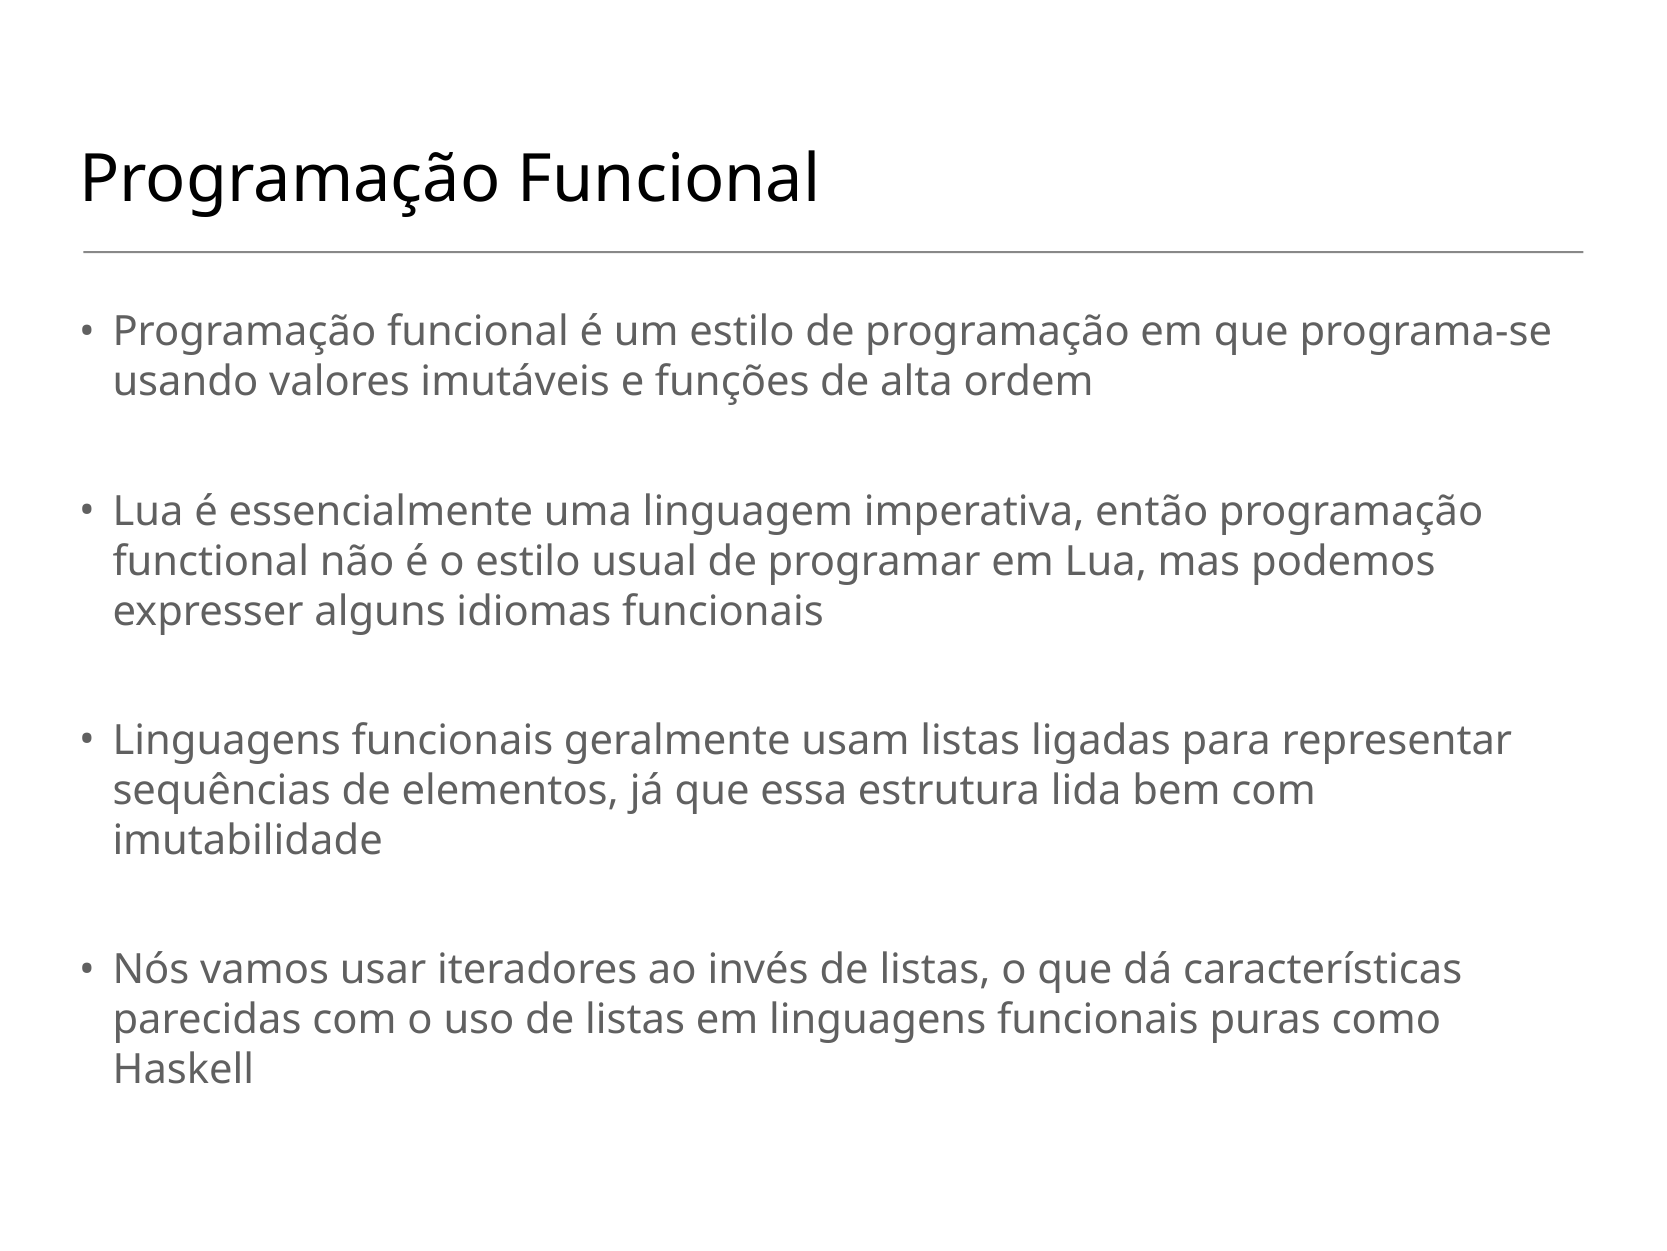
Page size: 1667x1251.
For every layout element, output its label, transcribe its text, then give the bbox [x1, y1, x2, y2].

list Programação funcional é um estilo de programação em que programa-se usando valores imutáveis e funções de alta ordem Lua é essencialmente uma linguagem imperativa, então programação functional não é o estilo usual de programar em Lua, mas podemos expresser alguns idiomas funcionais Linguagens funcionais geralmente usam listas ligadas para representar sequências de elementos, já que essa estrutura lida bem com imutabilidade Nós vamos usar iteradores ao invés de listas, o que dá características parecidas com o uso de listas em linguagens funcionais puras como Haskell [72, 297, 1594, 1140]
title Programação Funcional [72, 41, 1594, 221]
